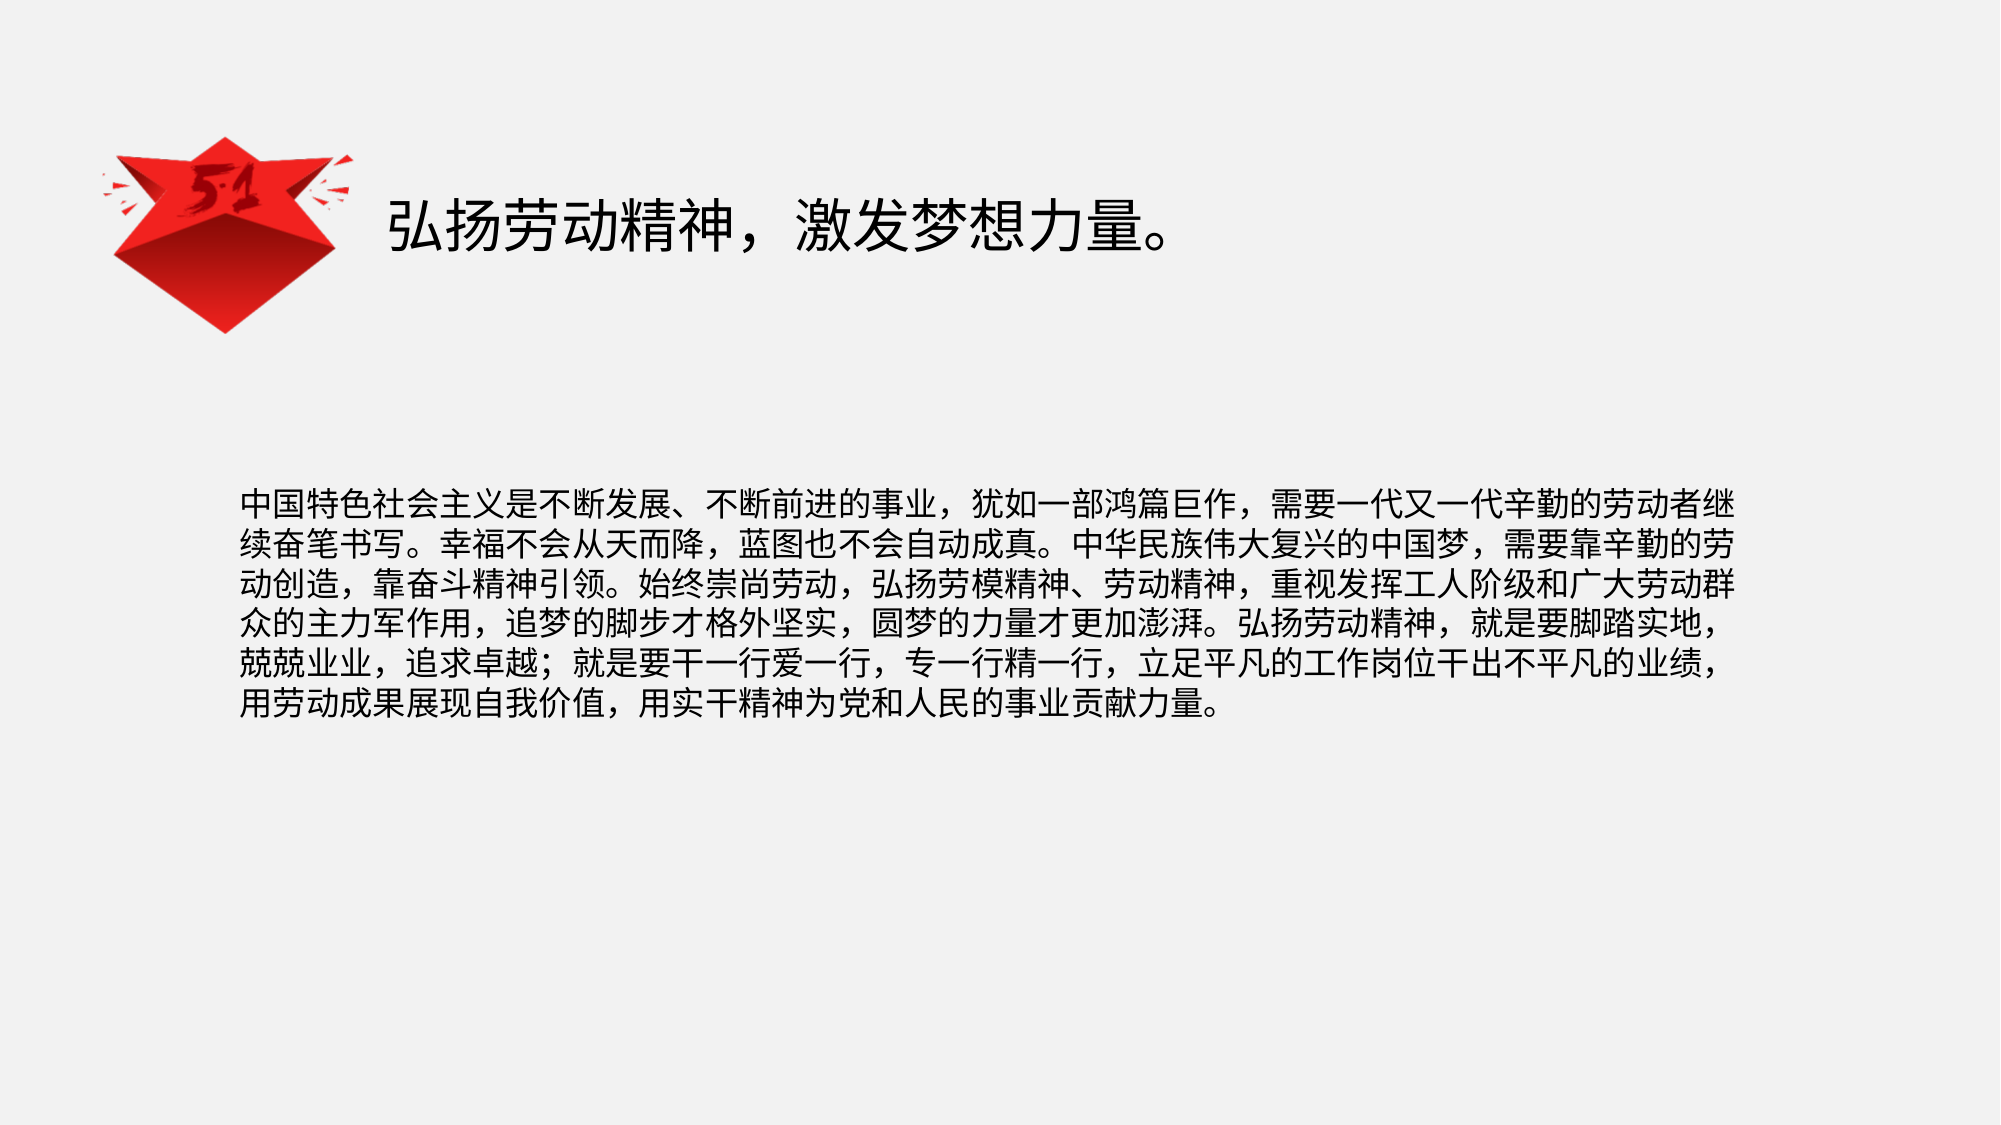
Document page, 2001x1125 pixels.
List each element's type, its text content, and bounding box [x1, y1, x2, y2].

text_box 中国特色社会主义是不断发展、不断前进的事业，犹如一部鸿篇巨作，需要一代又一代辛勤的劳动者继续奋笔书写。幸福不会从天而降，蓝图也不会自动成真。中华民族伟大复兴的中国梦，需要靠辛勤的劳动创造，靠奋斗精神引领。始终崇尚劳动，弘扬劳模精神、劳动精神，重视发挥工人阶级和广大劳动群众的主力军作用，追梦的脚步才格外坚实，圆梦的力量才更加澎湃。弘扬劳动精神，就是要脚踏实地，兢兢业业，追求卓越；就是要干一行爱一行，专一行精一行，立足平凡的工作岗位干出不平凡的业绩，用劳动成果展现自我价值，用实干精神为党和人民的事业贡献力量。 [225, 475, 1762, 730]
text_box 弘扬劳动精神，激发梦想力量。 [372, 182, 1276, 267]
picture [78, 78, 372, 372]
